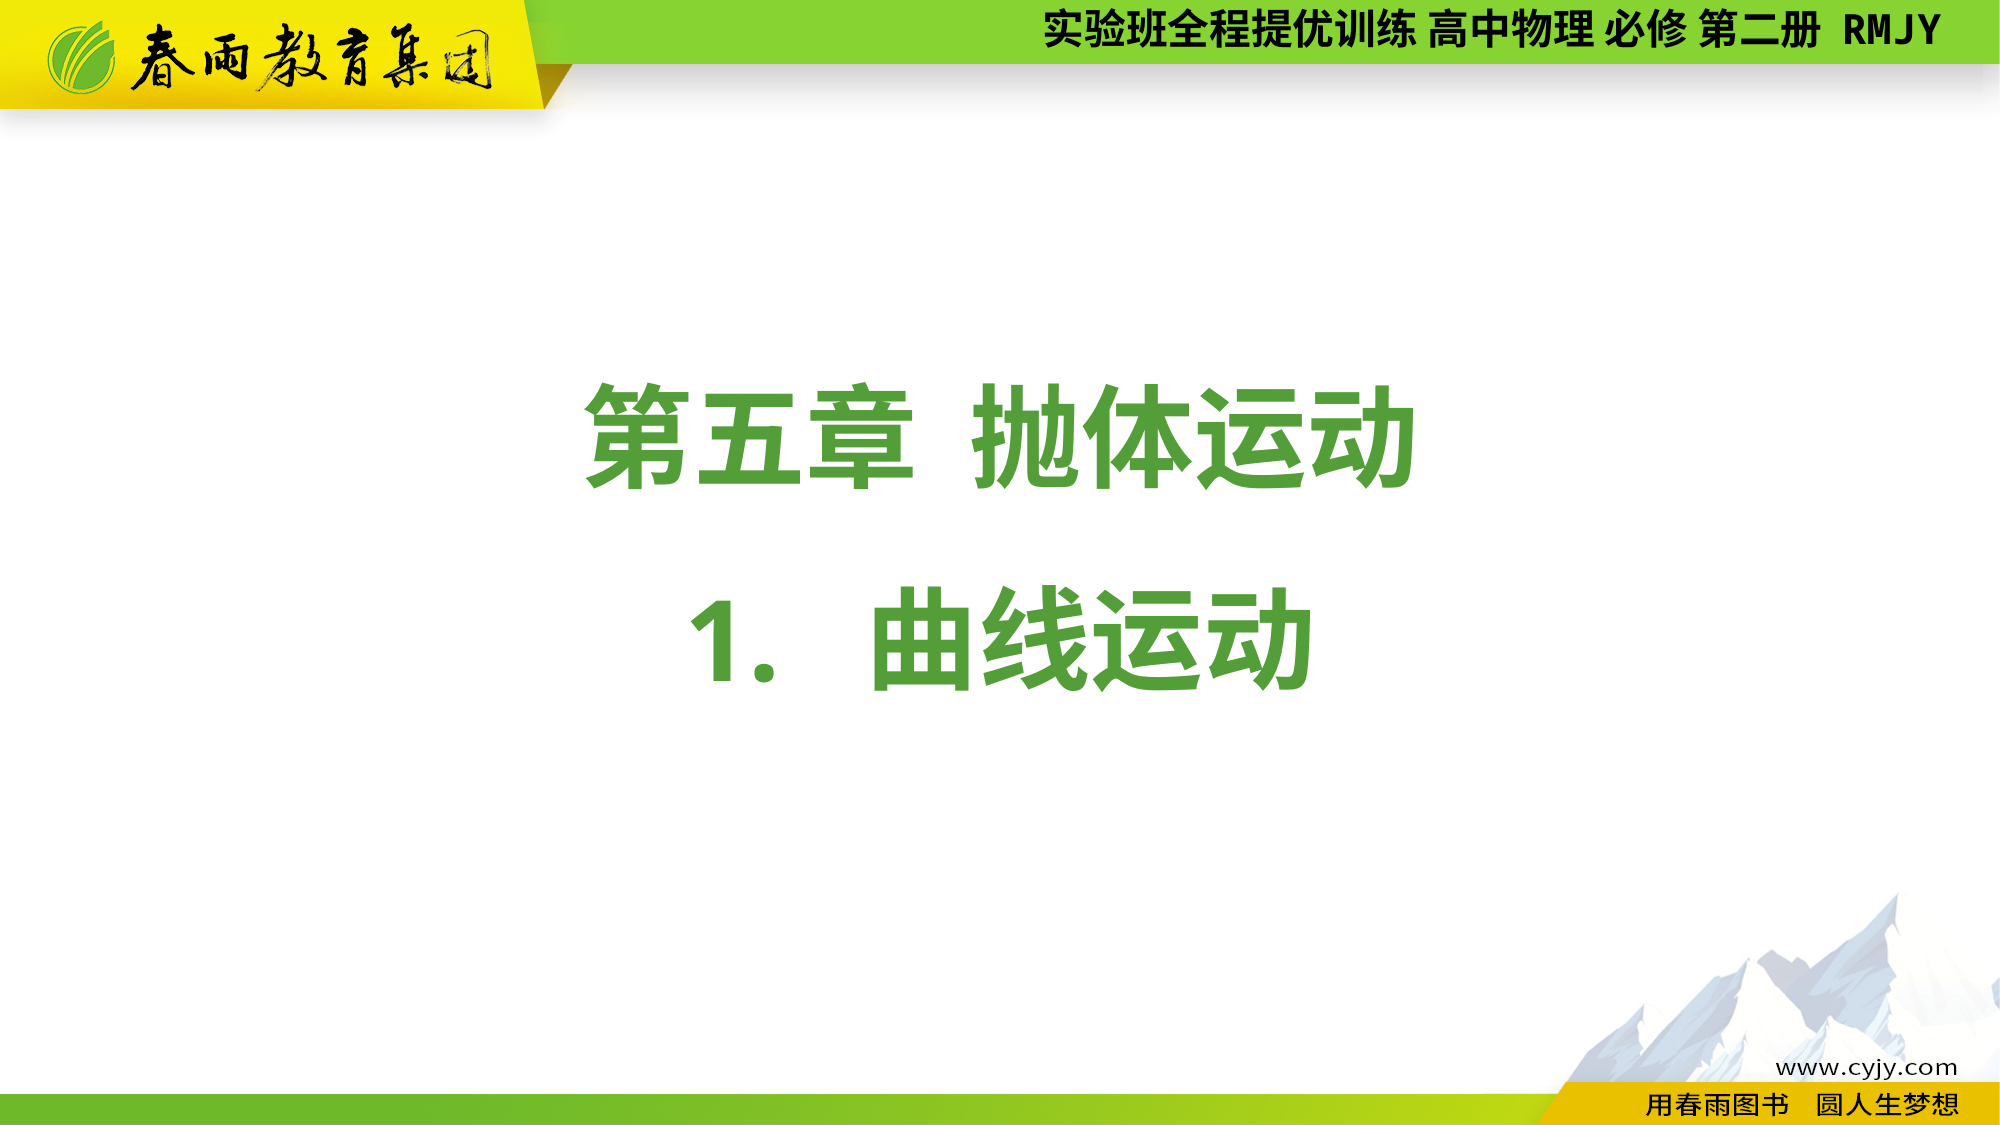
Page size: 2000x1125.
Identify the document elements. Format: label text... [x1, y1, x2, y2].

picture [0, 0, 2000, 1125]
text_box 第五章 抛体运动 1. 曲线运动 [54, 291, 1946, 712]
